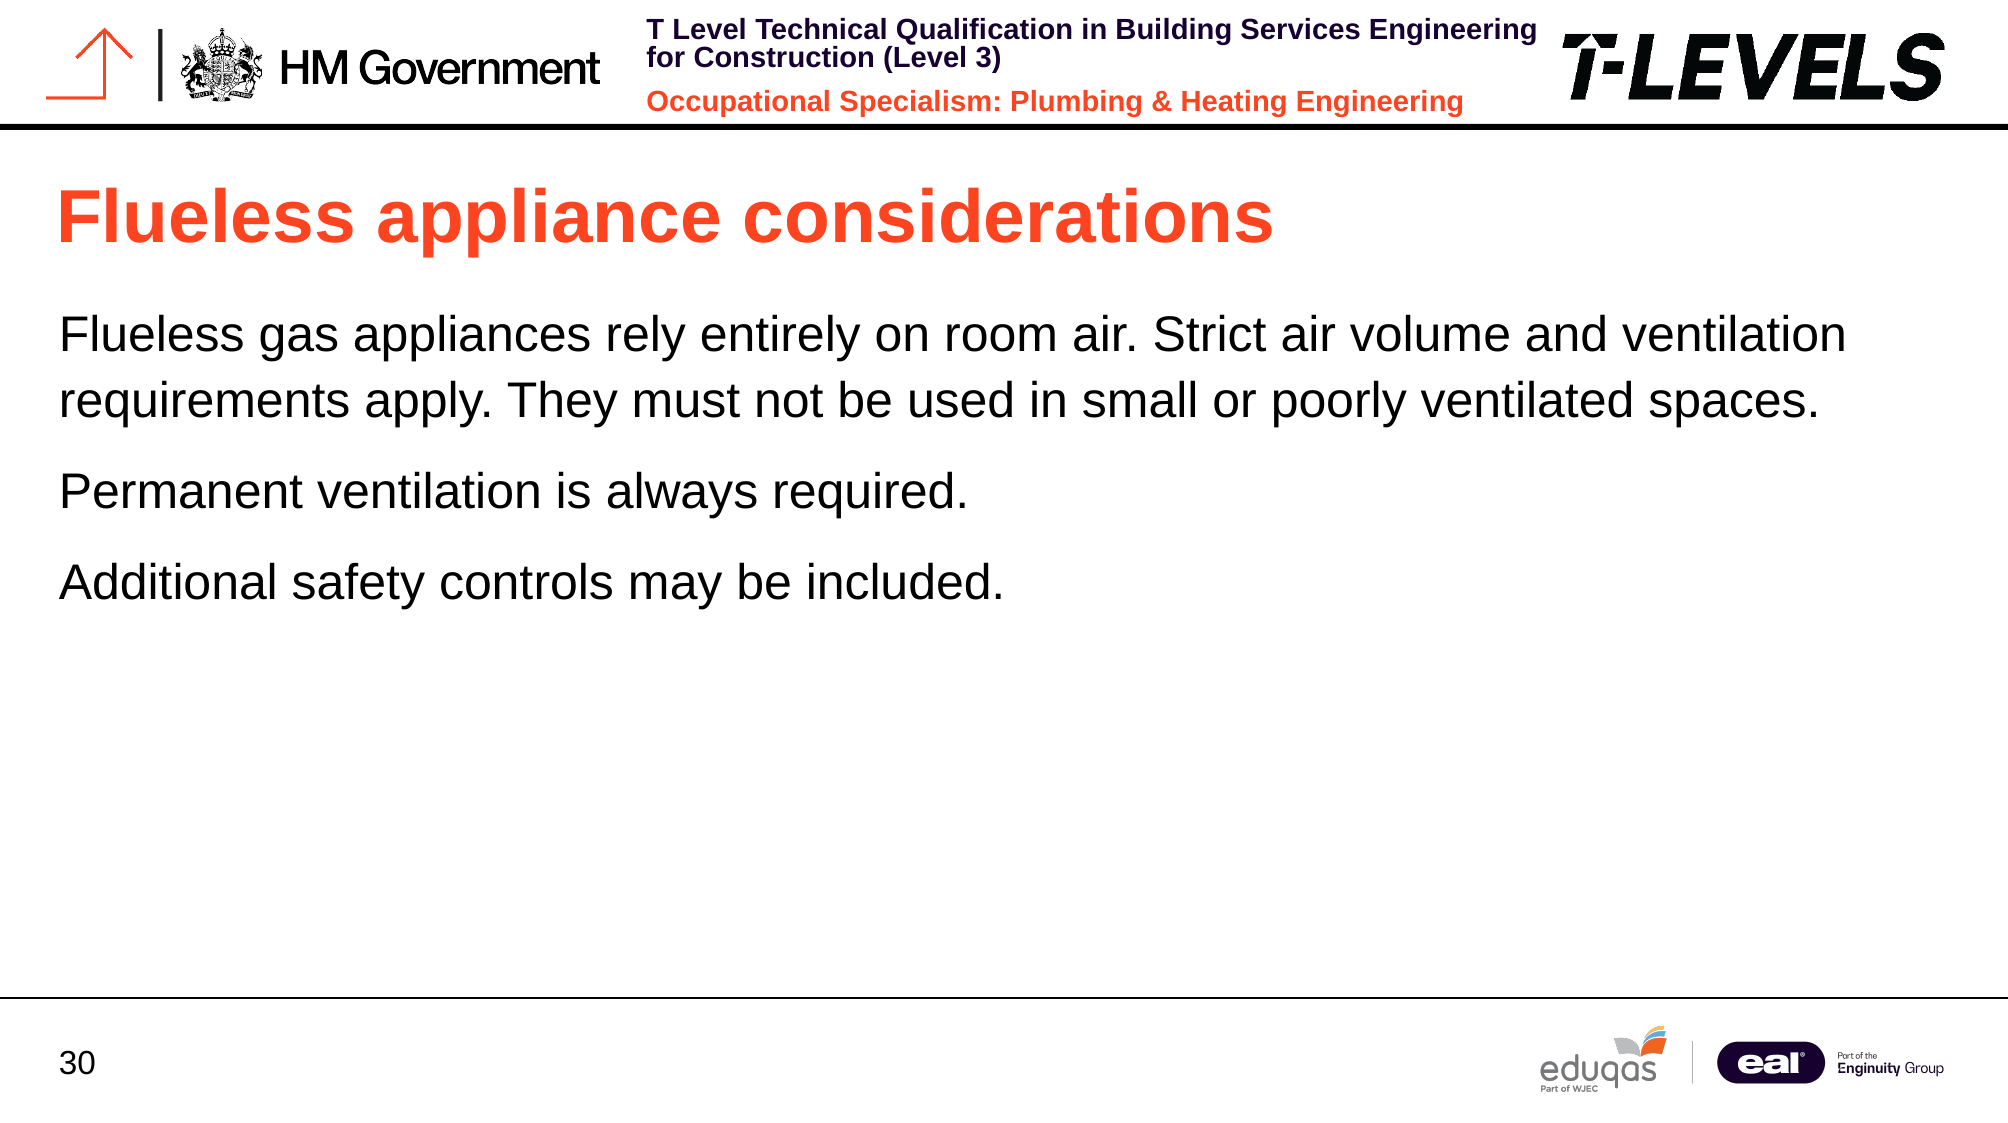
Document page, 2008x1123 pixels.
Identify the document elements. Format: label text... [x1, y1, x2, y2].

picture [158, 28, 600, 102]
picture [41, 27, 139, 100]
picture [1543, 25, 1964, 108]
title Flueless appliance considerations [41, 111, 1949, 314]
list Flueless gas appliances rely entirely on room air. Strict air volume and ventilation requirements apply. They must not be used in small or poorly ventilated spaces. Permanent ventilation is always required. Additional safety controls may be included. [59, 295, 1956, 975]
picture [1535, 1021, 1949, 1097]
